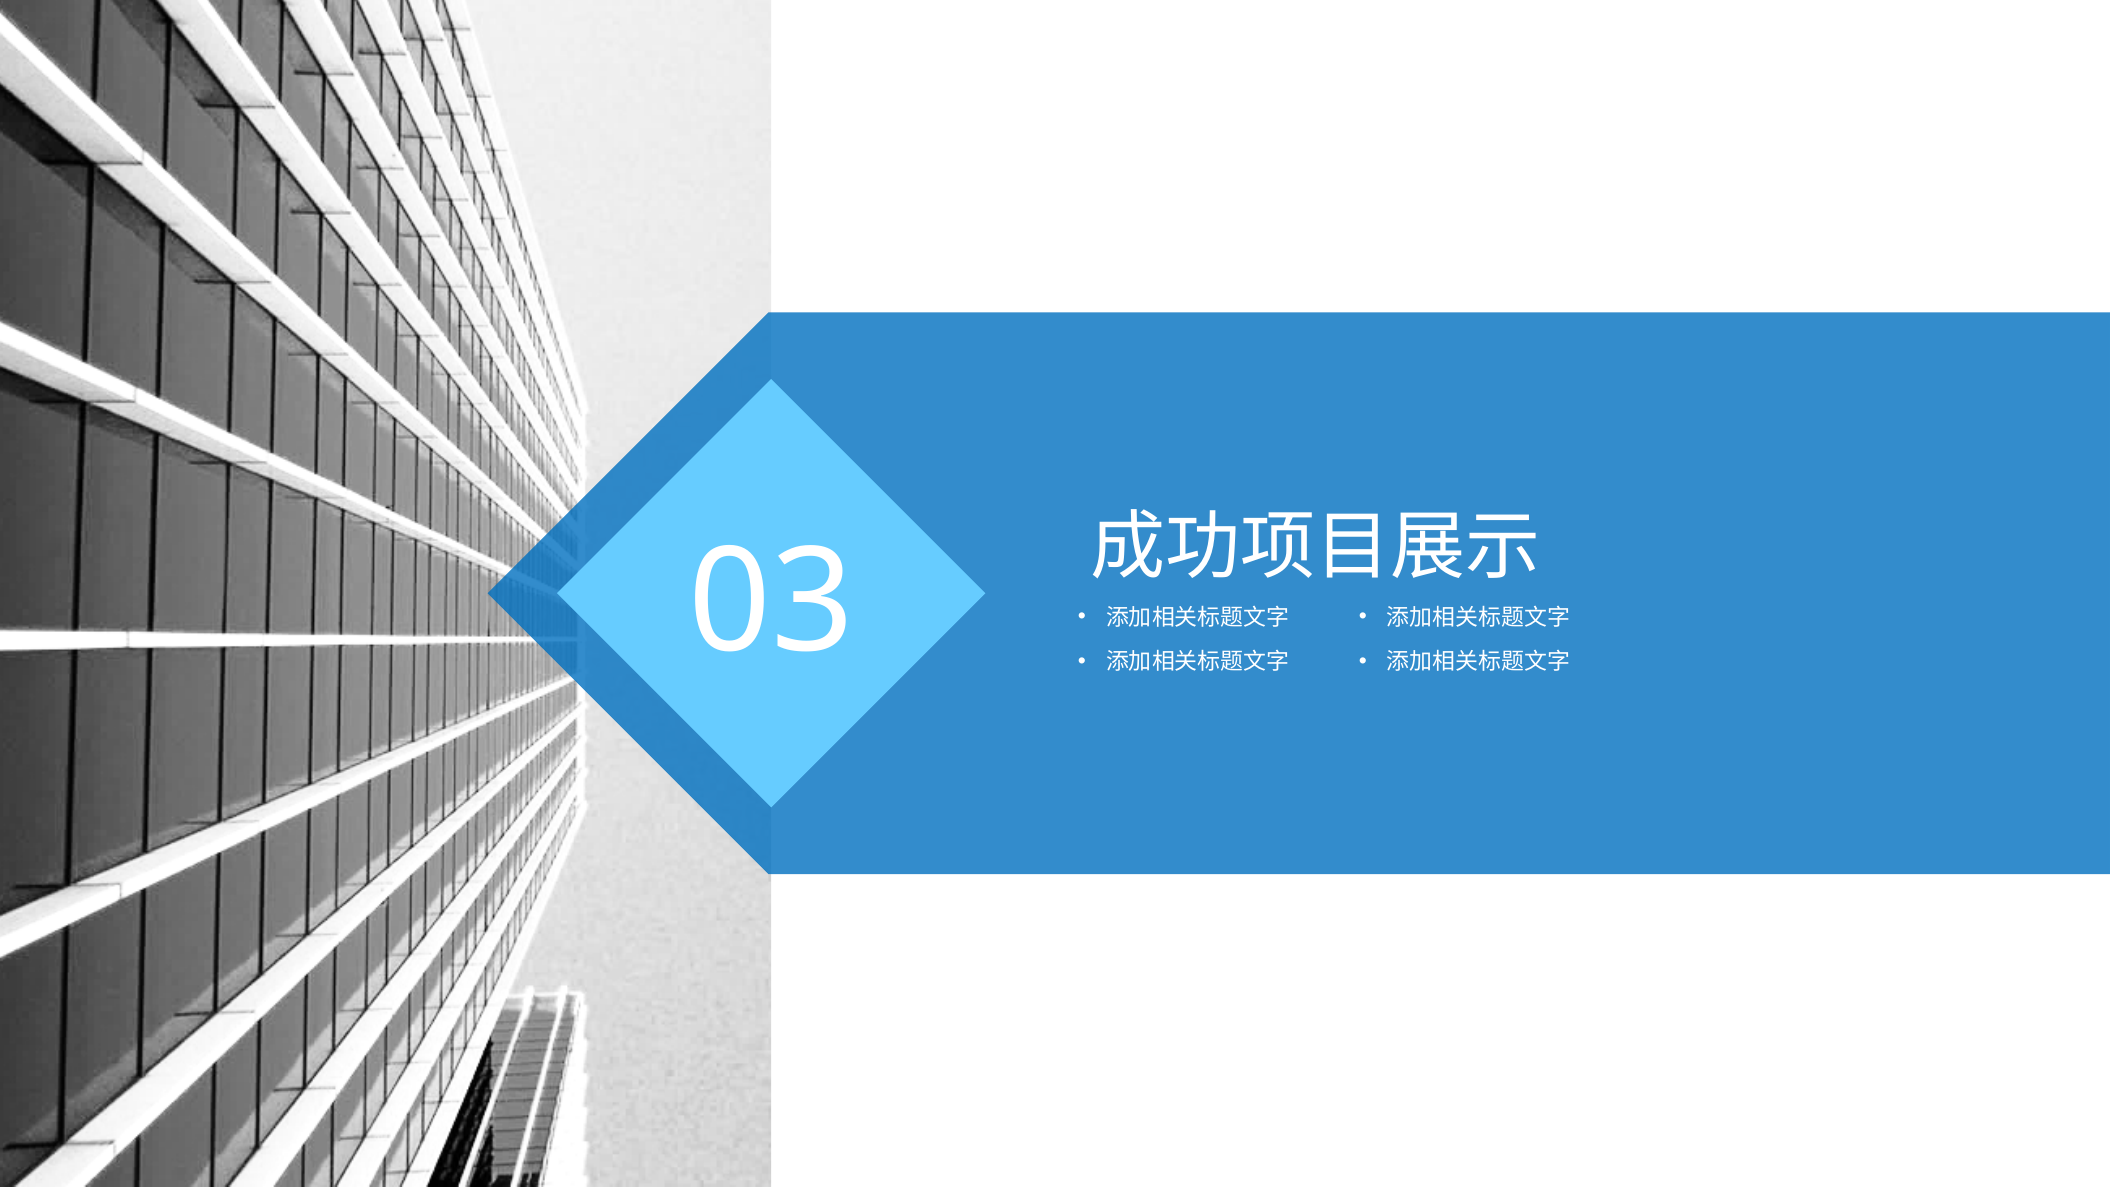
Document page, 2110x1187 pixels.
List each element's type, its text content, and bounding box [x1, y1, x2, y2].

text_box 03 [654, 497, 888, 687]
text_box 添加相关标题文字 [1344, 594, 1586, 638]
text_box 添加相关标题文字 [1063, 639, 1306, 682]
text_box [555, 377, 987, 809]
text_box 成功项目展示 [1054, 497, 1577, 588]
text_box 添加相关标题文字 [1063, 594, 1306, 638]
text_box [486, 311, 2110, 876]
text_box [0, 0, 772, 1187]
text_box 添加相关标题文字 [1344, 639, 1586, 682]
